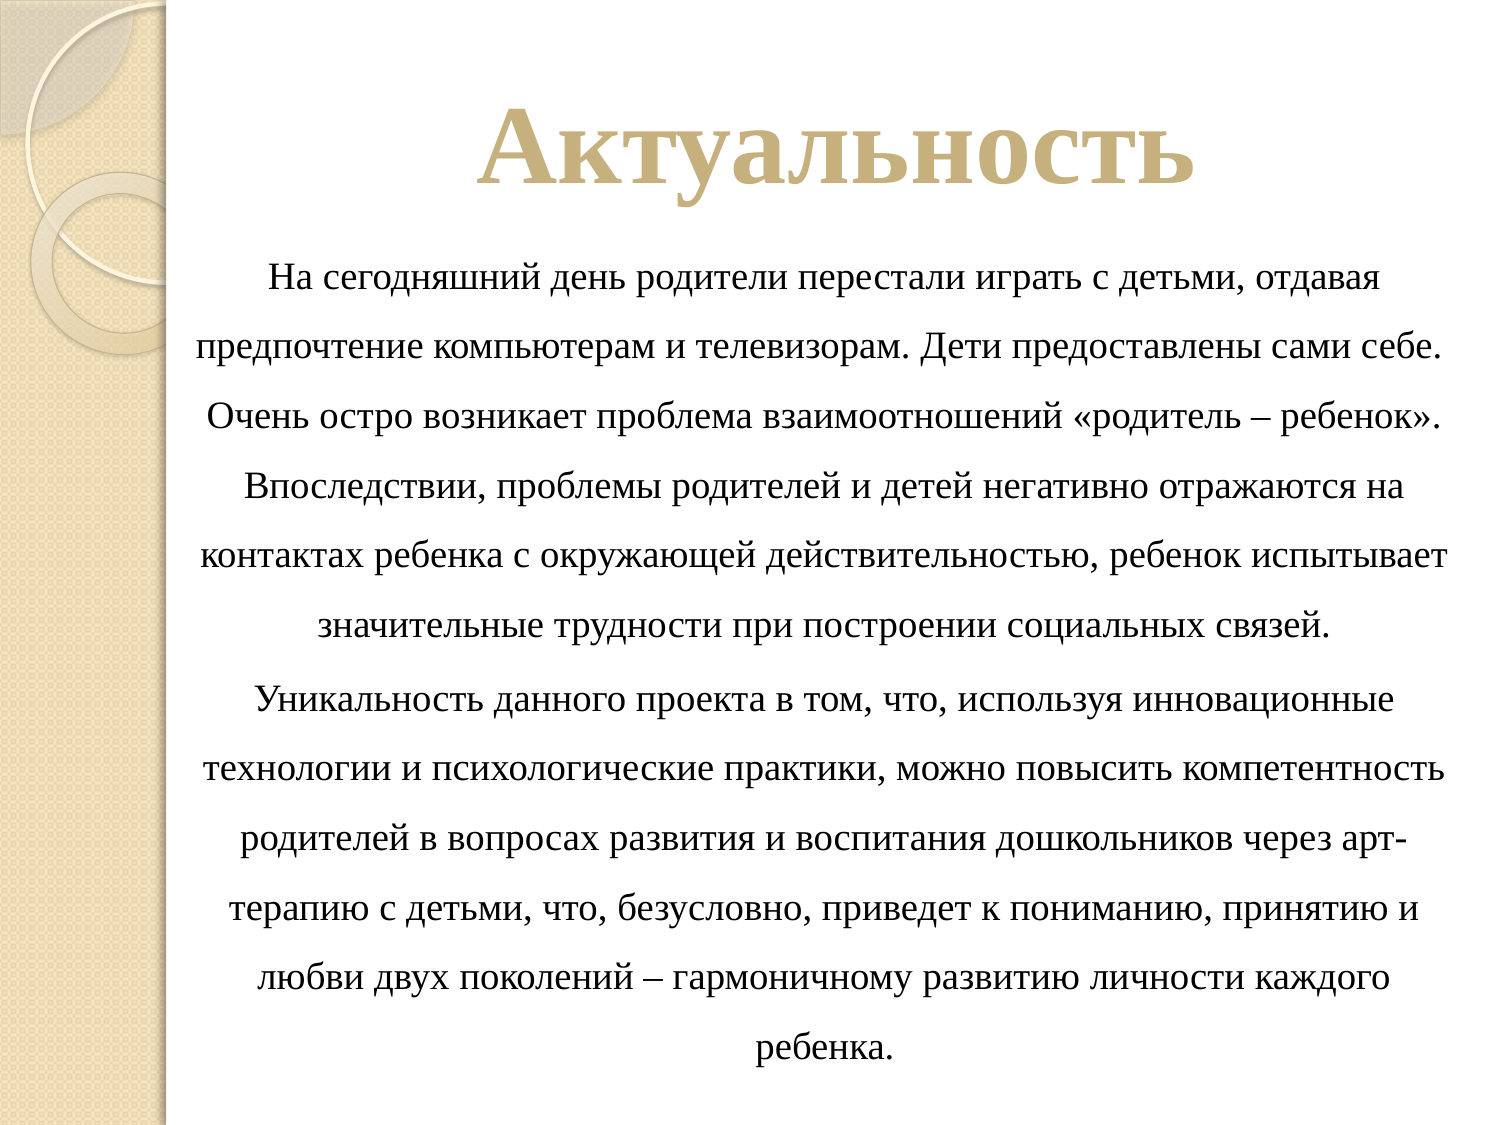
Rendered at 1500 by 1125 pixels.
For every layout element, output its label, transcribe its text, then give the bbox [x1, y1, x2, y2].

title Актуальность [457, 37, 1244, 241]
list На сегодняшний день родители перестали играть с детьми, отдавая предпочтение компьютерам и телевизорам. Дети предоставлены сами себе. Очень остро возникает проблема взаимоотношений «родитель – ребенок». Впоследствии, проблемы родителей и детей негативно отражаются на контактах ребенка с окружающей действительностью, ребенок испытывает значительные трудности при построении социальных связей. Уникальность данного проекта в том, что, используя инновационные технологии и психологические практики, можно повысить компетентность родителей в вопросах развития и воспитания дошкольников через арт-терапию с детьми, что, безусловно, приведет к пониманию, принятию и любви двух поколений – гармоничному развитию личности каждого ребенка. [123, 219, 1471, 1094]
